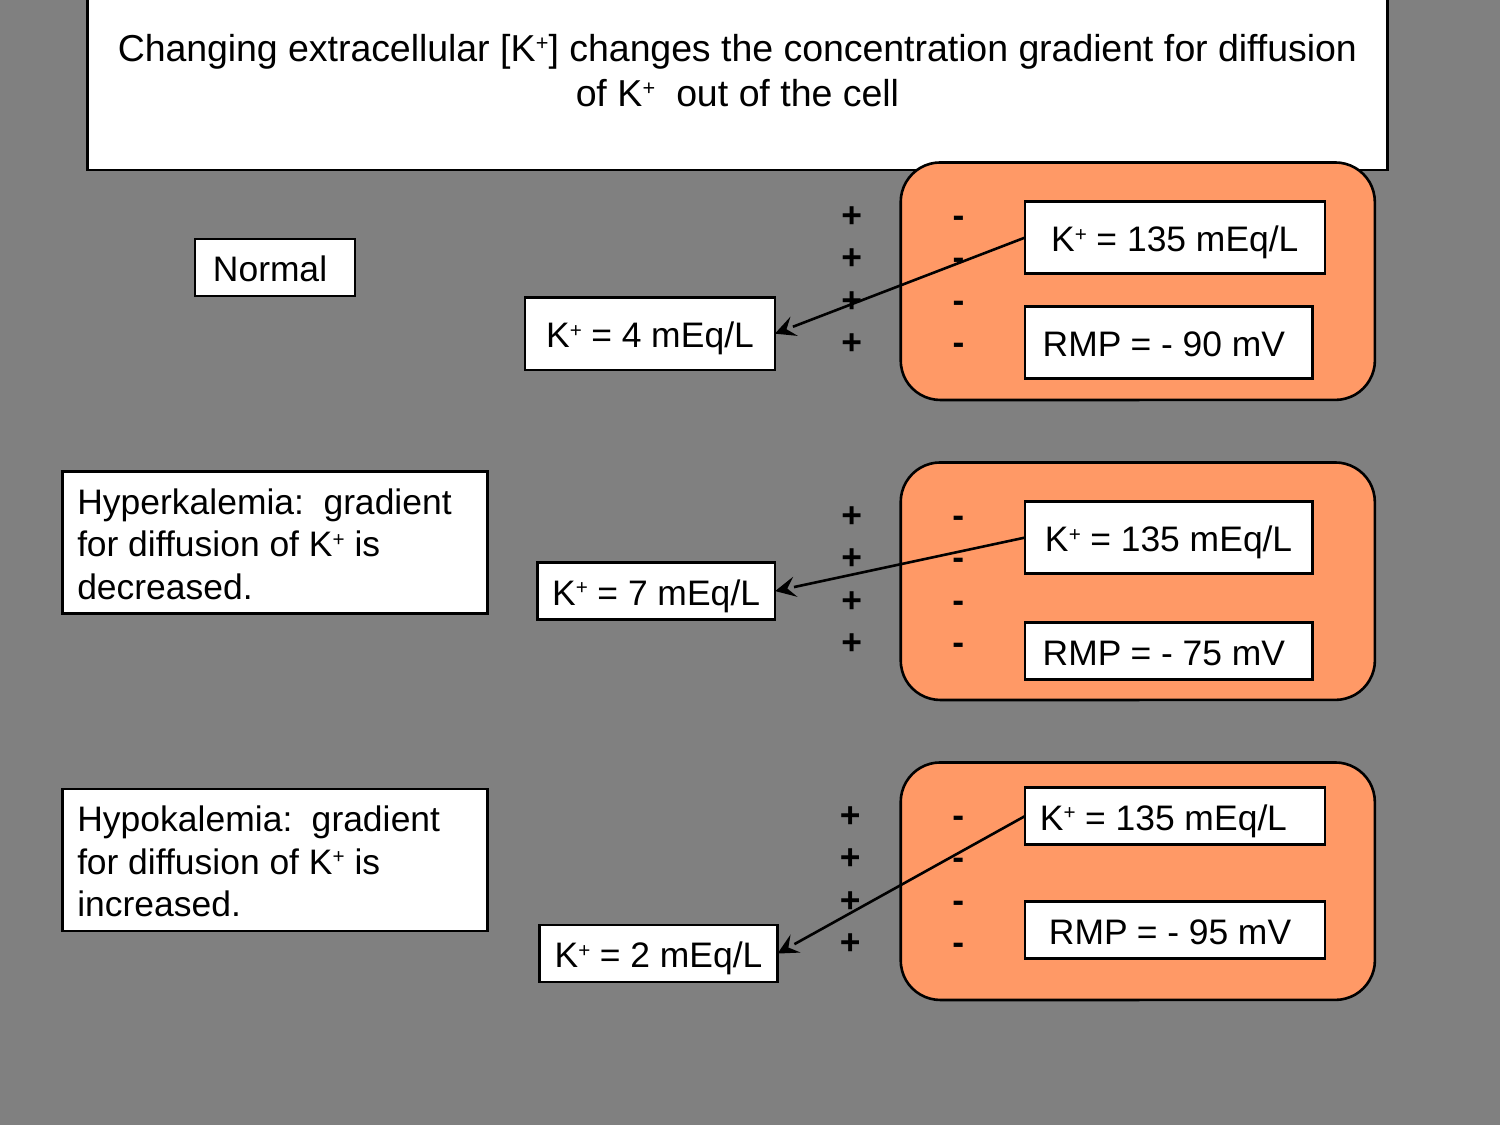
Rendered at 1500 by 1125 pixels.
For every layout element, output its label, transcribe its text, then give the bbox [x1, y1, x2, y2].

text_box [537, 762, 1376, 1001]
text_box Normal [195, 238, 355, 297]
text_box Hypokalemia: gradient for diffusion of K+ is increased. [62, 788, 488, 932]
title Changing extracellular [K+] changes the concentration gradient for diffusion of K+ out of the cell [86, 0, 1389, 171]
text_box Hyperkalemia: gradient for diffusion of K+ is decreased. [62, 471, 488, 614]
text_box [534, 462, 1376, 701]
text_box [524, 162, 1376, 401]
